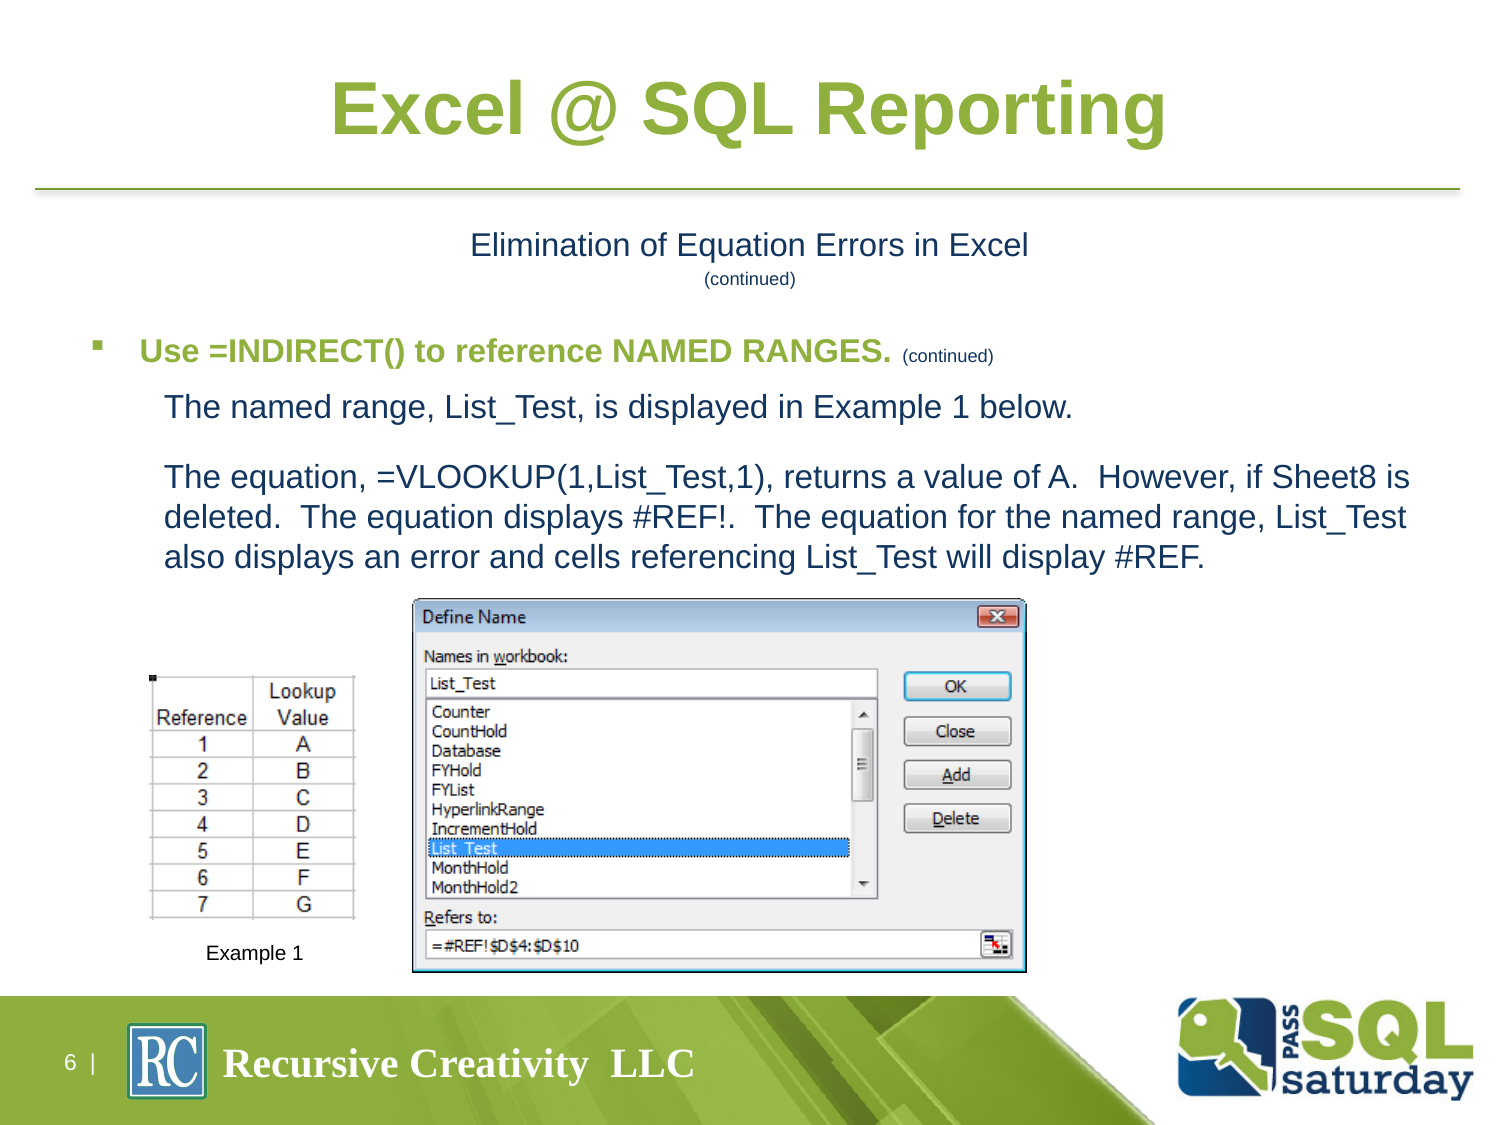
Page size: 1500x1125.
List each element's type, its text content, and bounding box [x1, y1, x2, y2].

picture [0, 969, 1483, 1125]
footer Recursive Creativity LLC [207, 1031, 825, 1092]
picture [412, 598, 1027, 973]
text_box The named range, List_Test, is displayed in Example 1 below. The equation, =VLOOKUP(1,List_Test,1), returns a value of A. However, if Sheet8 is deleted. The equation displays #REF!. The equation for the named range, List_Test also displays an error and cells referencing List_Test will display #REF. [149, 378, 1461, 599]
text_box Example 1 [191, 932, 319, 973]
list Elimination of Equation Errors in Excel (continued) Use =INDIRECT() to reference NAMED RANGES. (continued) [75, 216, 1425, 379]
title Excel @ SQL Reporting [75, 39, 1425, 170]
picture [148, 675, 356, 920]
text_box 6 | [37, 1031, 124, 1092]
